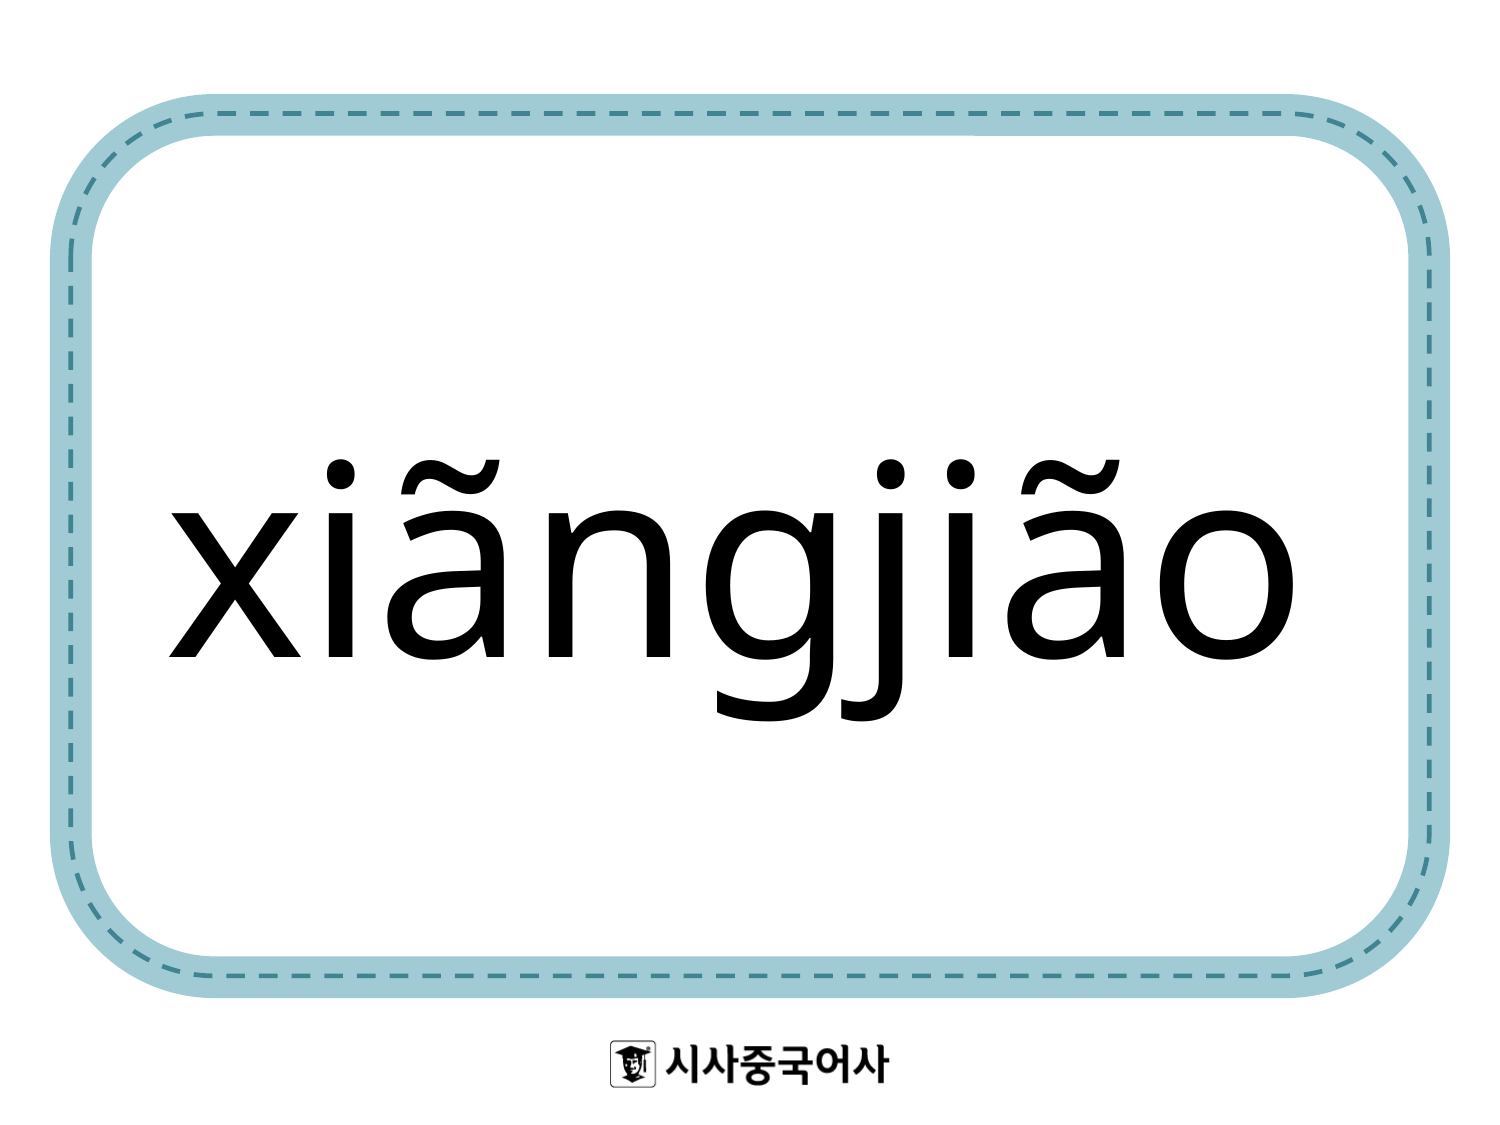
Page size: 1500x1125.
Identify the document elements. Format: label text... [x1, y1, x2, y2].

picture [602, 1034, 898, 1094]
text_box xiãngjião [145, 219, 1354, 882]
